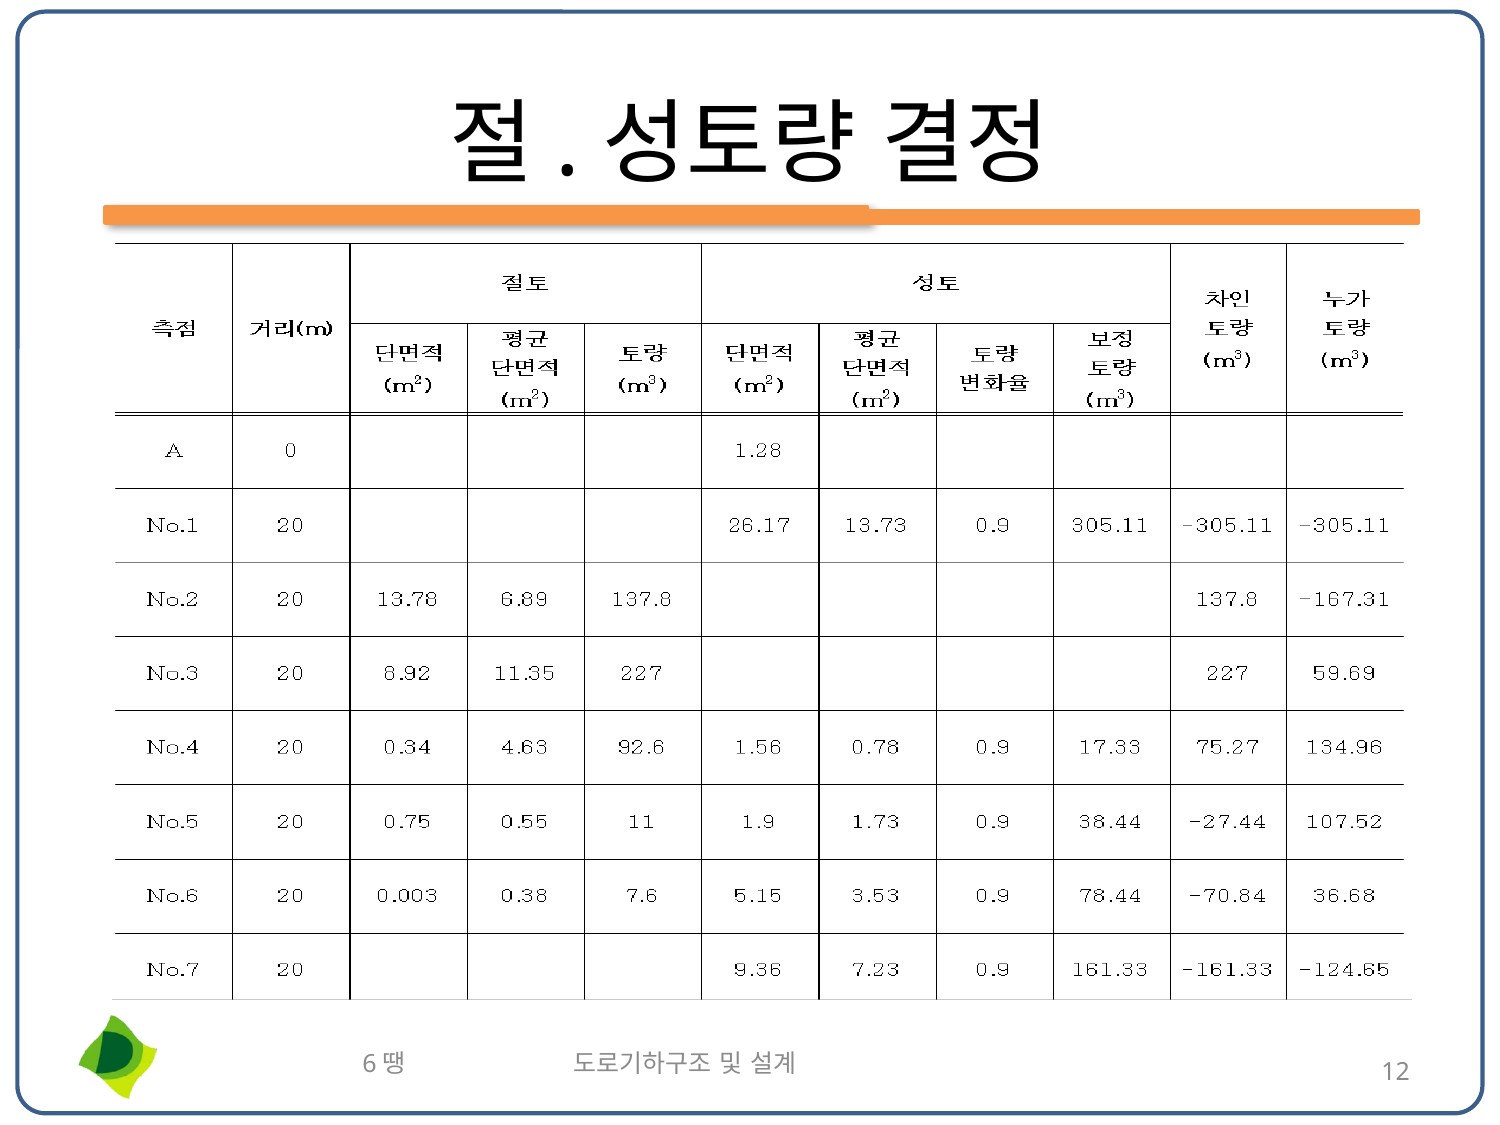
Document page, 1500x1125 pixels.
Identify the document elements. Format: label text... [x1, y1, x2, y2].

picture [111, 243, 1412, 1000]
slide_number 12 [1074, 1042, 1425, 1103]
title 절.성토량 결정 [75, 75, 1425, 233]
text_box [0, 0, 1500, 75]
footer 6땡 도로기하구조 및 설계 [171, 1023, 988, 1103]
picture [76, 1013, 159, 1100]
